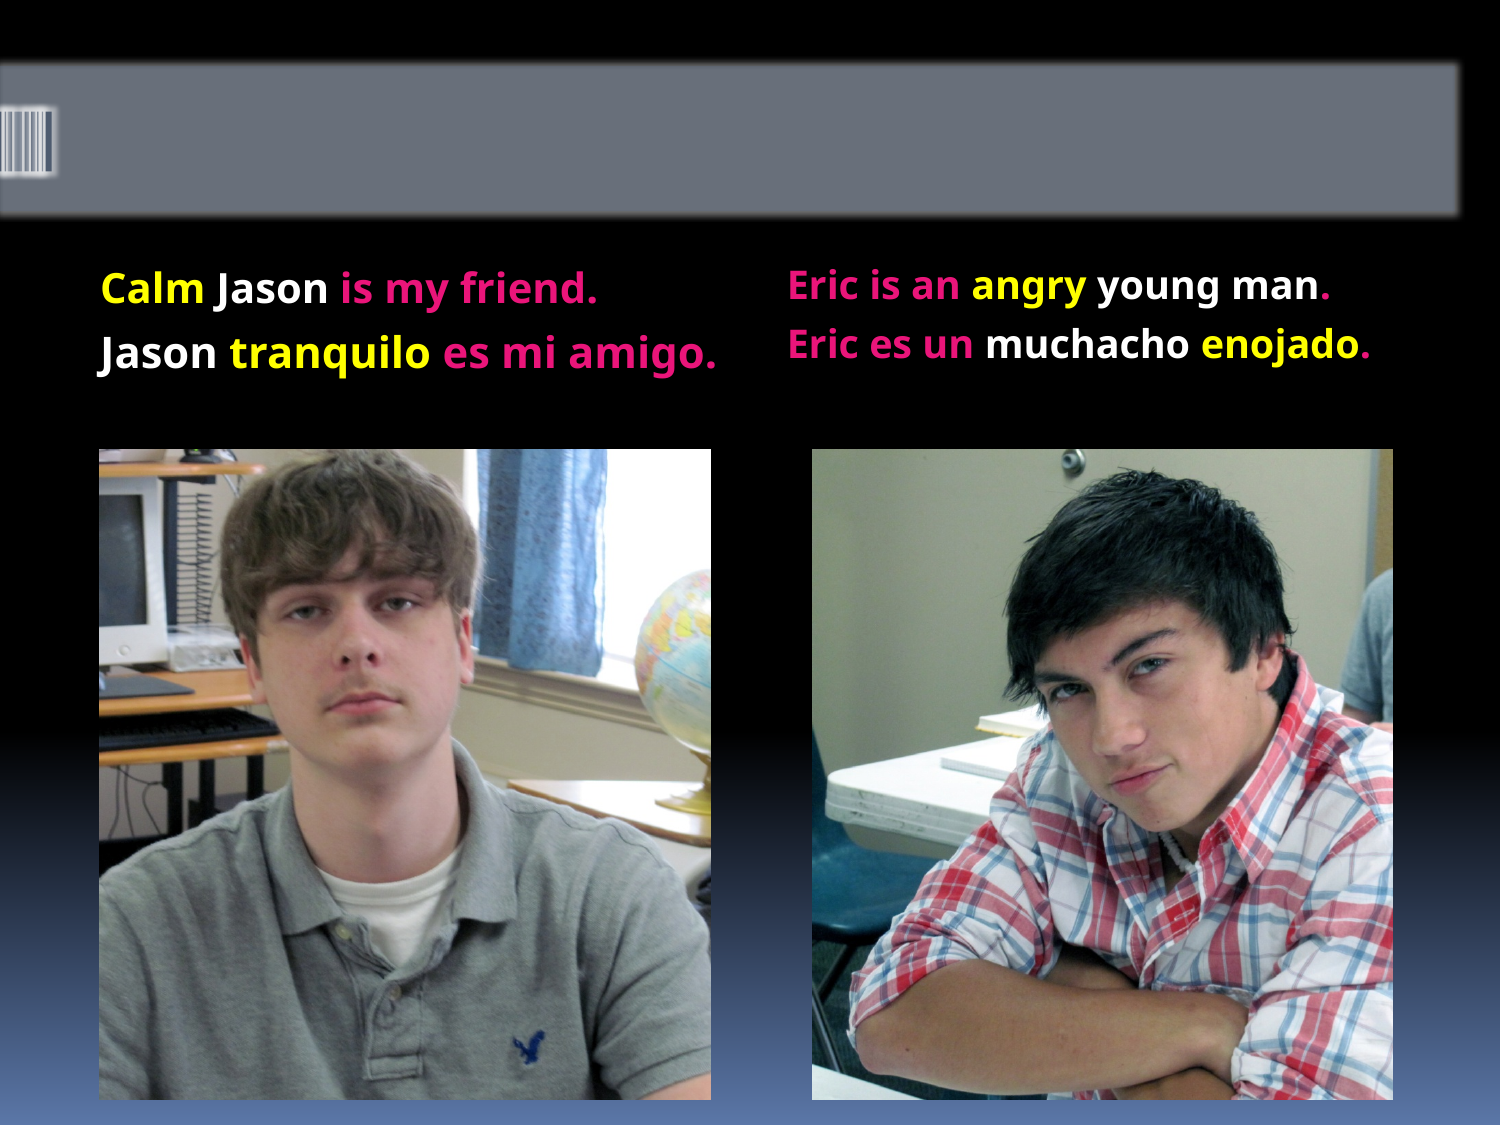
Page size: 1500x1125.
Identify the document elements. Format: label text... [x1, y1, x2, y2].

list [99, 449, 711, 1100]
list Calm Jason is my friend. Jason tranquilo es mi amigo. [75, 237, 738, 402]
list Eric is an angry young man. Eric es un muchacho enojado. [761, 224, 1425, 402]
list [811, 449, 1393, 1100]
